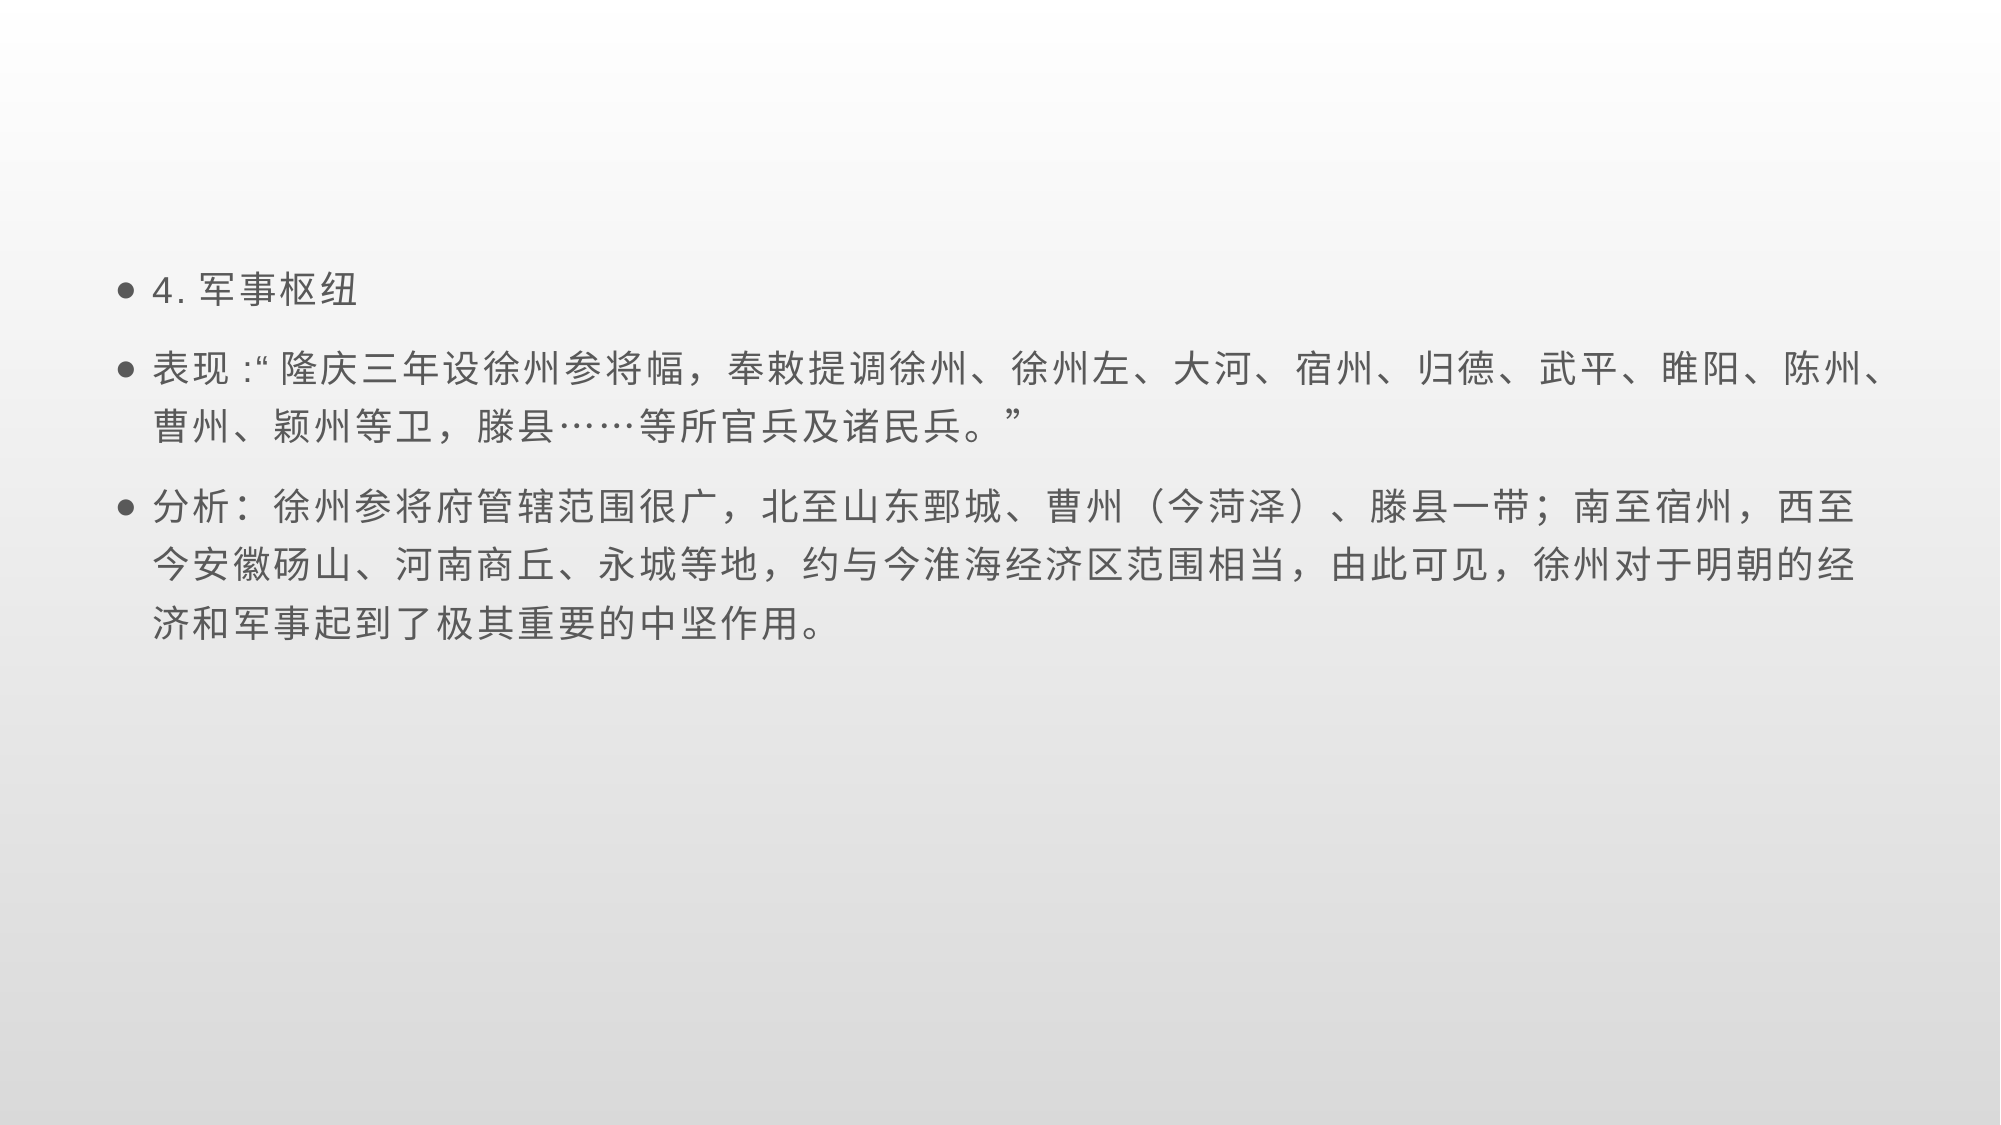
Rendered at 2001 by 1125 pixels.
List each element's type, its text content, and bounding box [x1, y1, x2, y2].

list 4.军事枢纽 表现:“隆庆三年设徐州参将幅，奉敕提调徐州、徐州左、大河、宿州、归德、武平、睢阳、陈州、曹州、颖州等卫，滕县……等所官兵及诸民兵。” 分析：徐州参将府管辖范围很广，北至山东鄄城、曹州（今菏泽）、滕县一带；南至宿州，西至今安徽砀山、河南商丘、永城等地，约与今淮海经济区范围相当，由此可见，徐州对于明朝的经济和军事起到了极其重要的中坚作用。 [99, 244, 1900, 1026]
